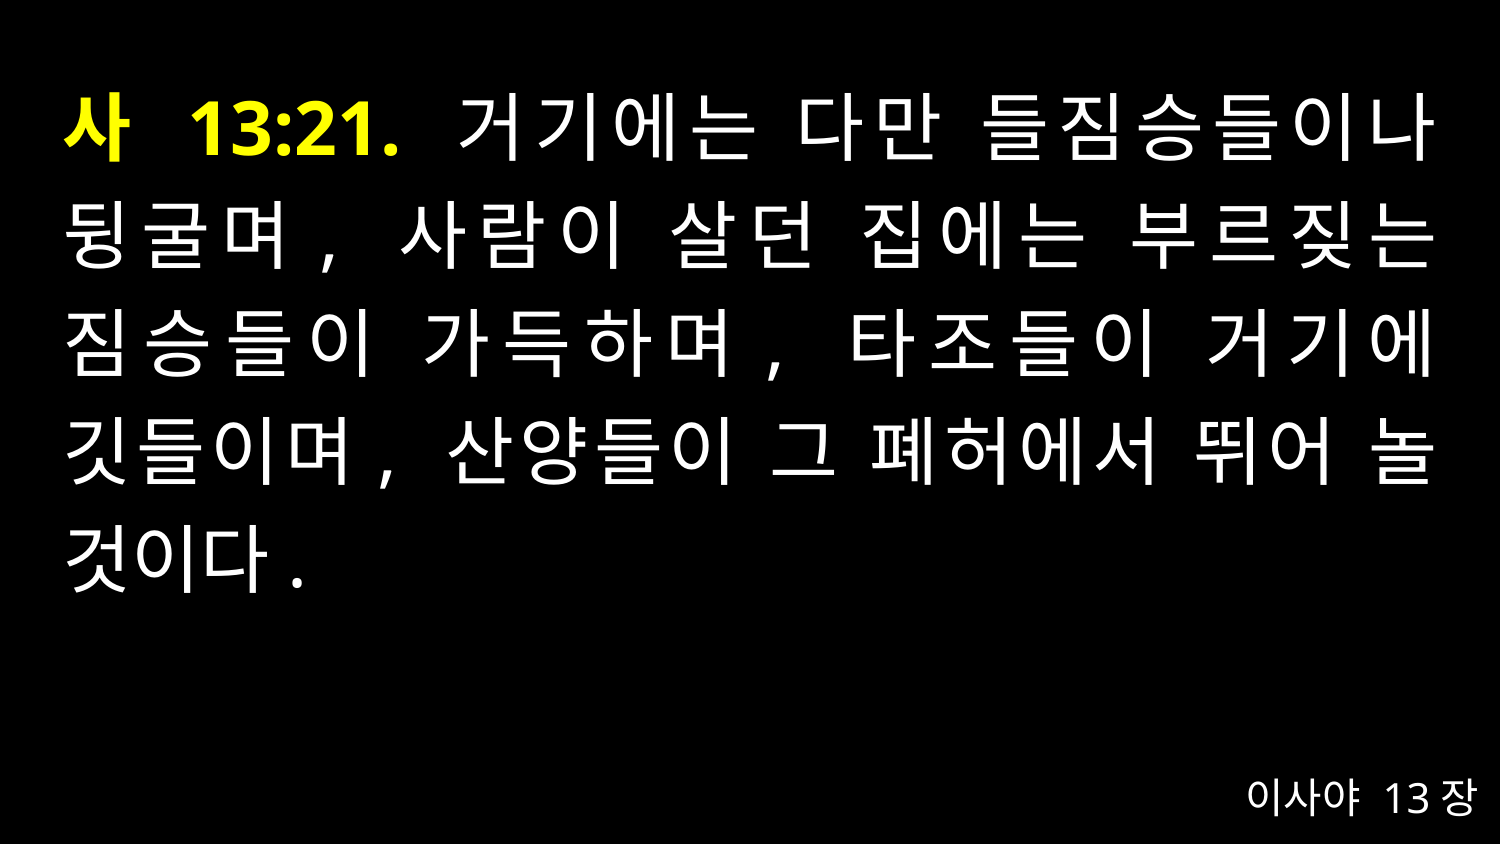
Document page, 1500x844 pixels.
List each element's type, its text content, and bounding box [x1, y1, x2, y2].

subtitle 이사야 13장 [916, 770, 1500, 844]
title 사 13:21. 거기에는 다만 들짐승들이나 뒹굴며, 사람이 살던 집에는 부르짖는 짐승들이 가득하며, 타조들이 거기에 깃들이며, 산양들이 그 폐허에서 뛰어 놀 것이다. [0, 0, 1500, 844]
